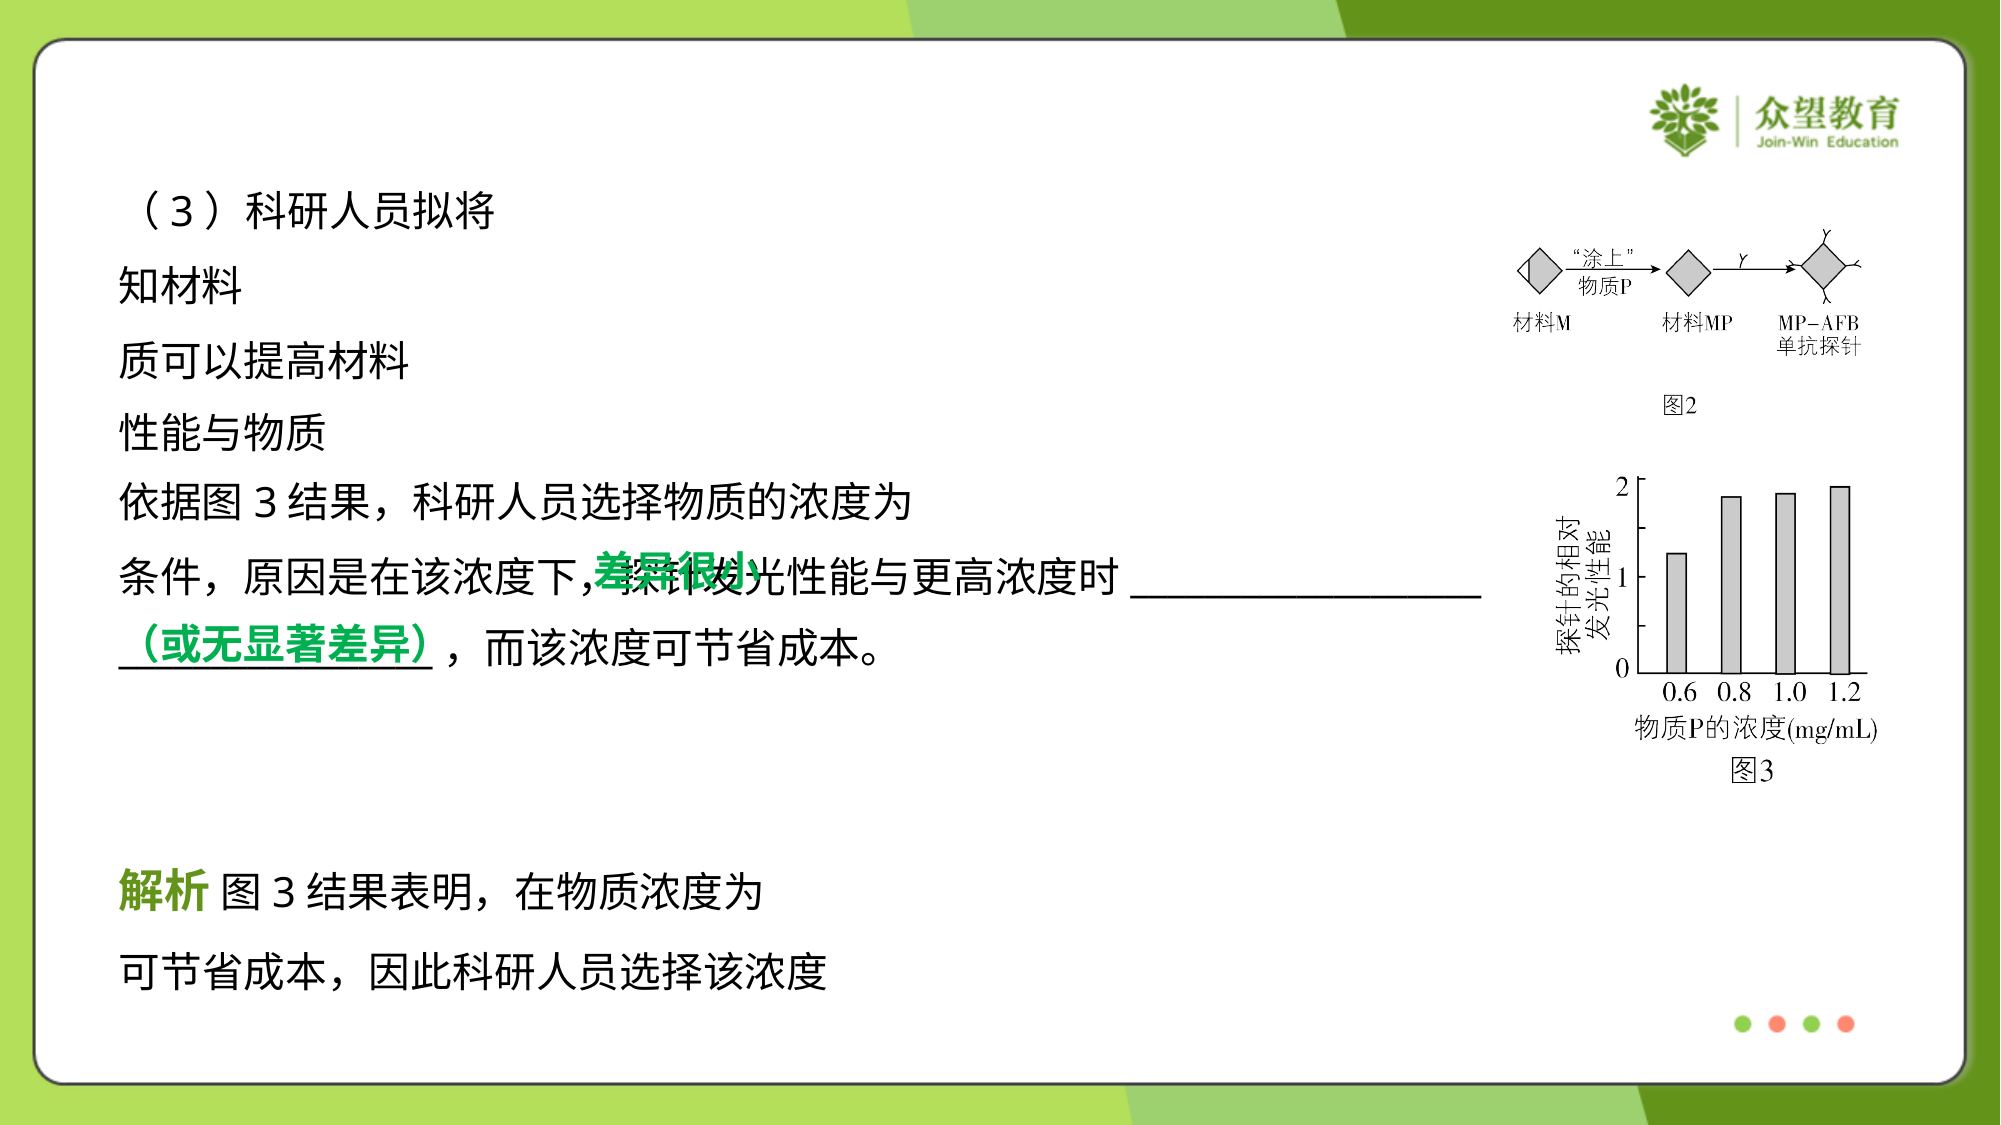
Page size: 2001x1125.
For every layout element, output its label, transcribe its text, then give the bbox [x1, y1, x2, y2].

text_box 差异很小 （或无显著差异） [118, 519, 1527, 660]
picture [0, 0, 2000, 1125]
